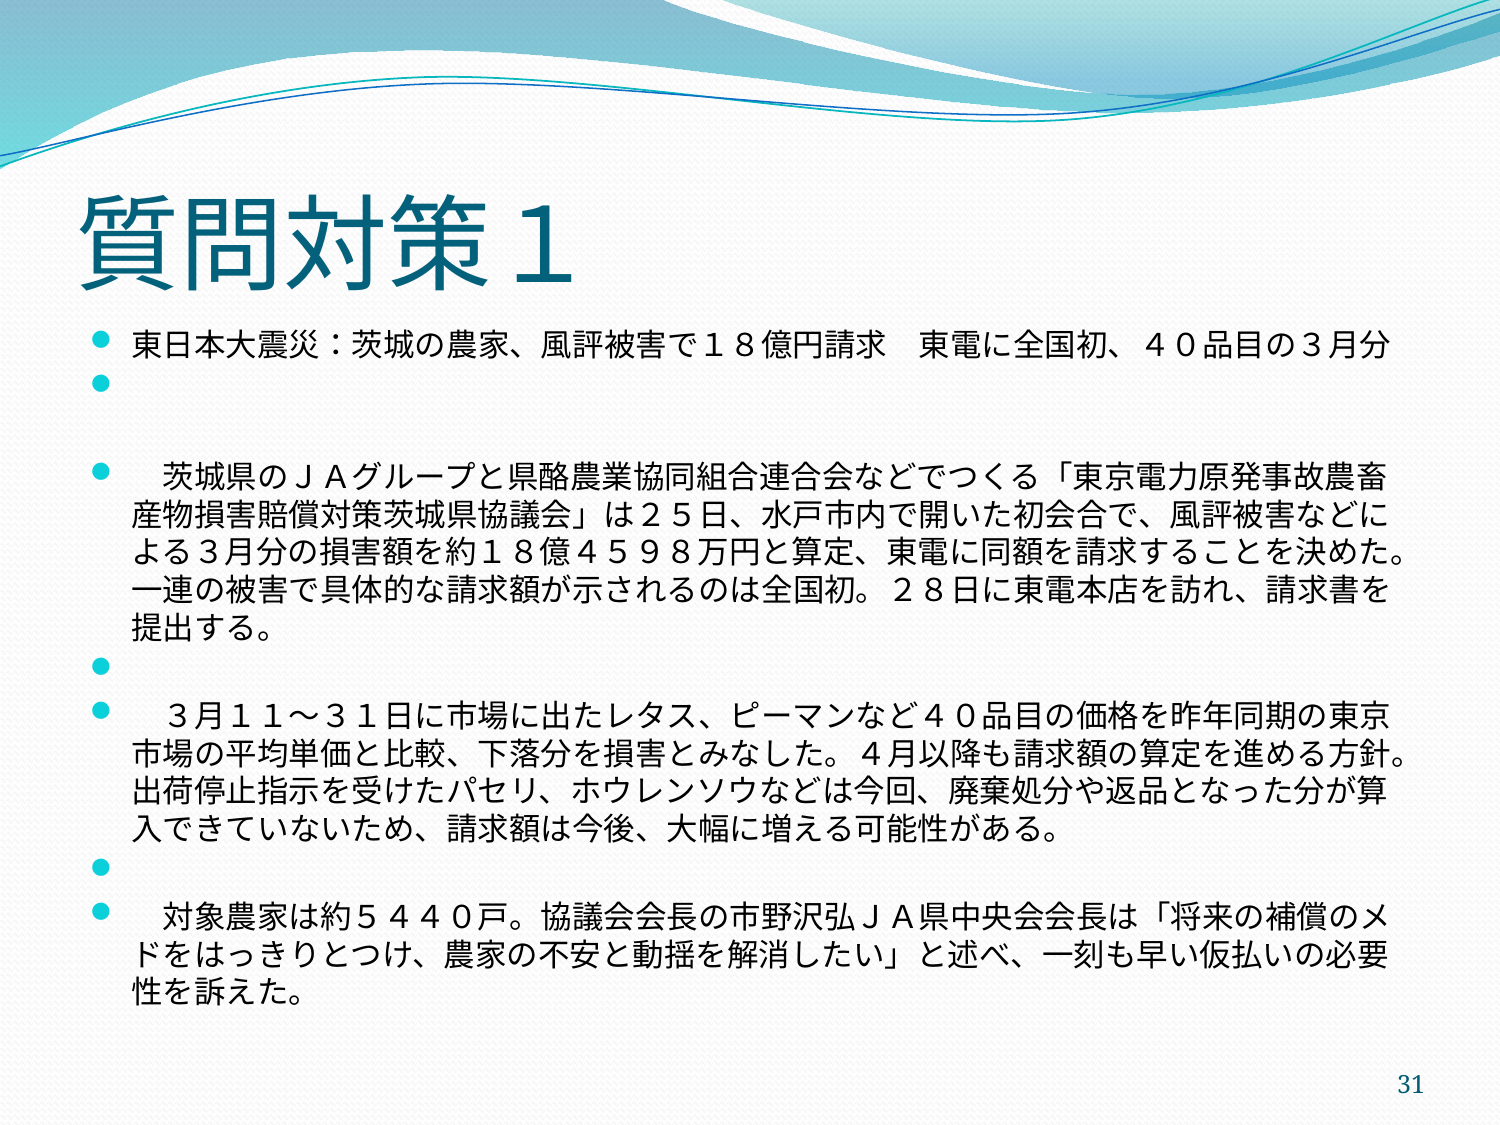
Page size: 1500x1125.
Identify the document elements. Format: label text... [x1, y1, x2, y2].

slide_number 31 [1299, 1042, 1425, 1103]
title 質問対策１ [75, 115, 1425, 303]
list 東日本大震災：茨城の農家、風評被害で１８億円請求 東電に全国初、４０品目の３月分 茨城県のＪＡグループと県酪農業協同組合連合会などでつくる「東京電力原発事故農畜産物損害賠償対策茨城県協議会」は２５日、水戸市内で開いた初会合で、風評被害などによる３月分の損害額を約１８億４５９８万円と算定、東電に同額を請求することを決めた。一連の被害で具体的な請求額が示されるのは全国初。２８日に東電本店を訪れ、請求書を提出する。 ３月１１～３１日に市場に出たレタス、ピーマンなど４０品目の価格を昨年同期の東京市場の平均単価と比較、下落分を損害とみなした。４月以降も請求額の算定を進める方針。出荷停止指示を受けたパセリ、ホウレンソウなどは今回、廃棄処分や返品となった分が算入できていないため、請求額は今後、大幅に増える可能性がある。 対象農家は約５４４０戸。協議会会長の市野沢弘ＪＡ県中央会会長は「将来の補償のメドをはっきりとつけ、農家の不安と動揺を解消したい」と述べ、一刻も早い仮払いの必要性を訴えた。 [75, 317, 1425, 1038]
